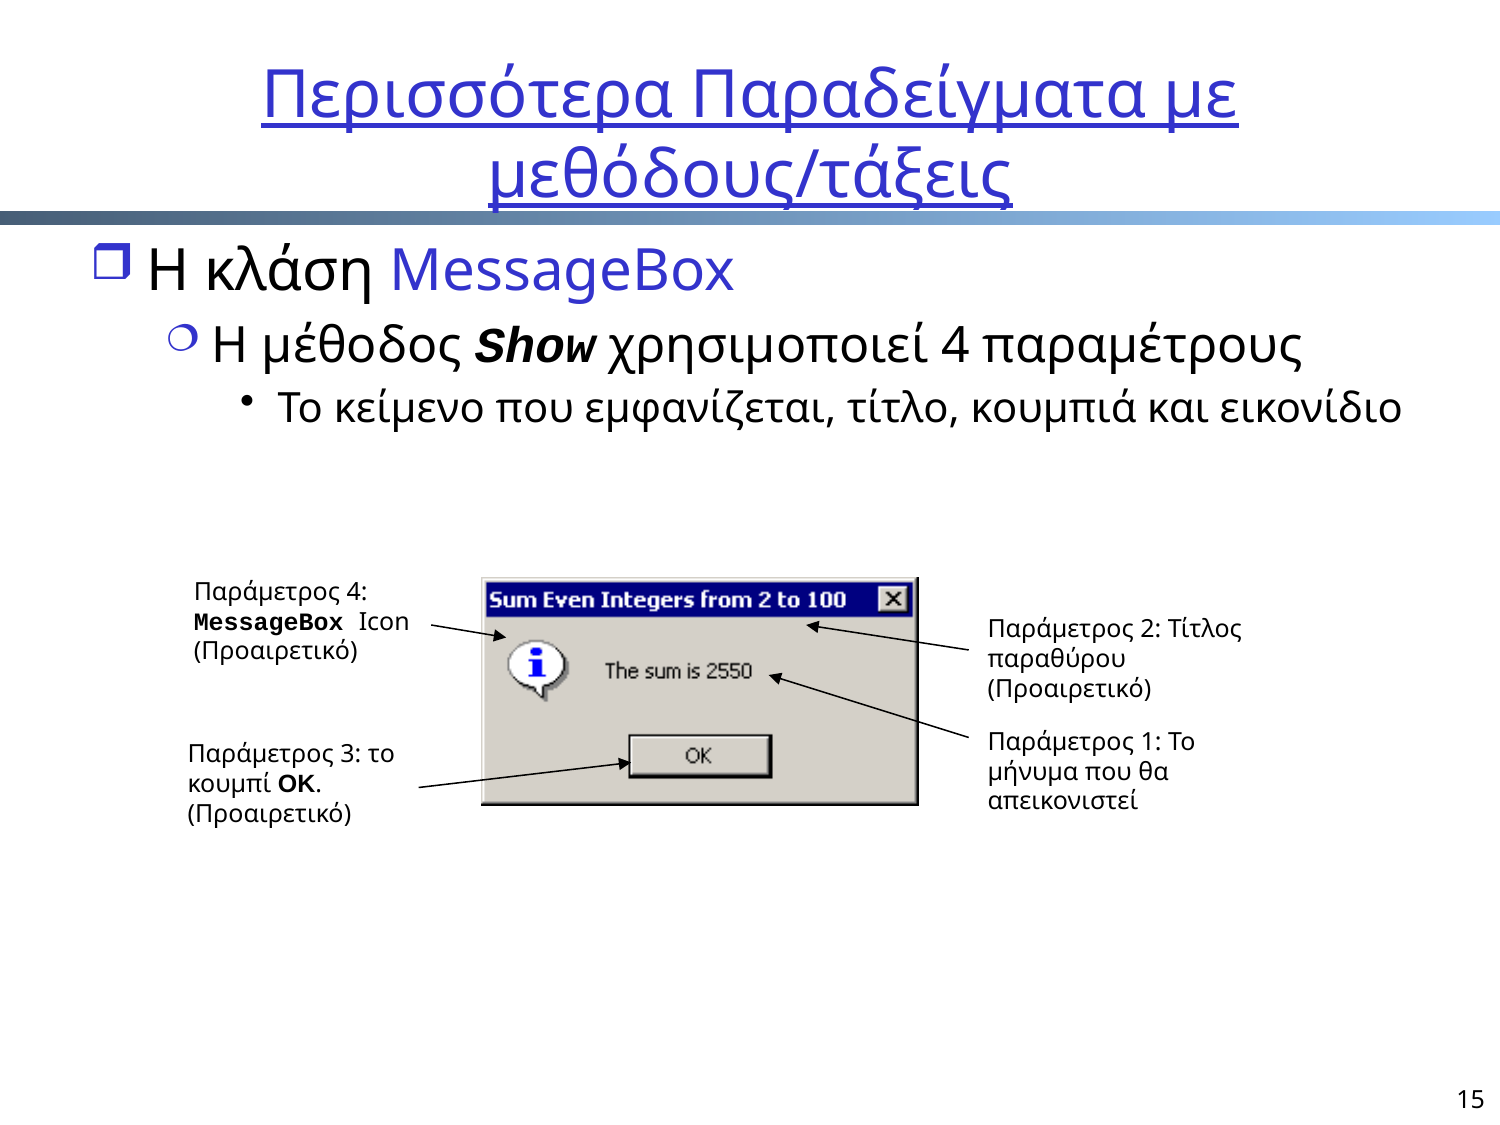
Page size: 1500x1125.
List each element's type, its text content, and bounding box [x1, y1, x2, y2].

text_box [187, 574, 1261, 829]
slide_number 15 [1450, 1049, 1500, 1125]
list Η κλάση MessageBox Η μέθοδος Show χρησιμοποιεί 4 παραμέτρους Το κείμενο που εμφανίζεται, τίτλο, κουμπιά και εικονίδιο [75, 224, 1450, 1125]
title Περισσότερα Παραδείγματα με μεθόδους/τάξεις [0, 37, 1500, 225]
